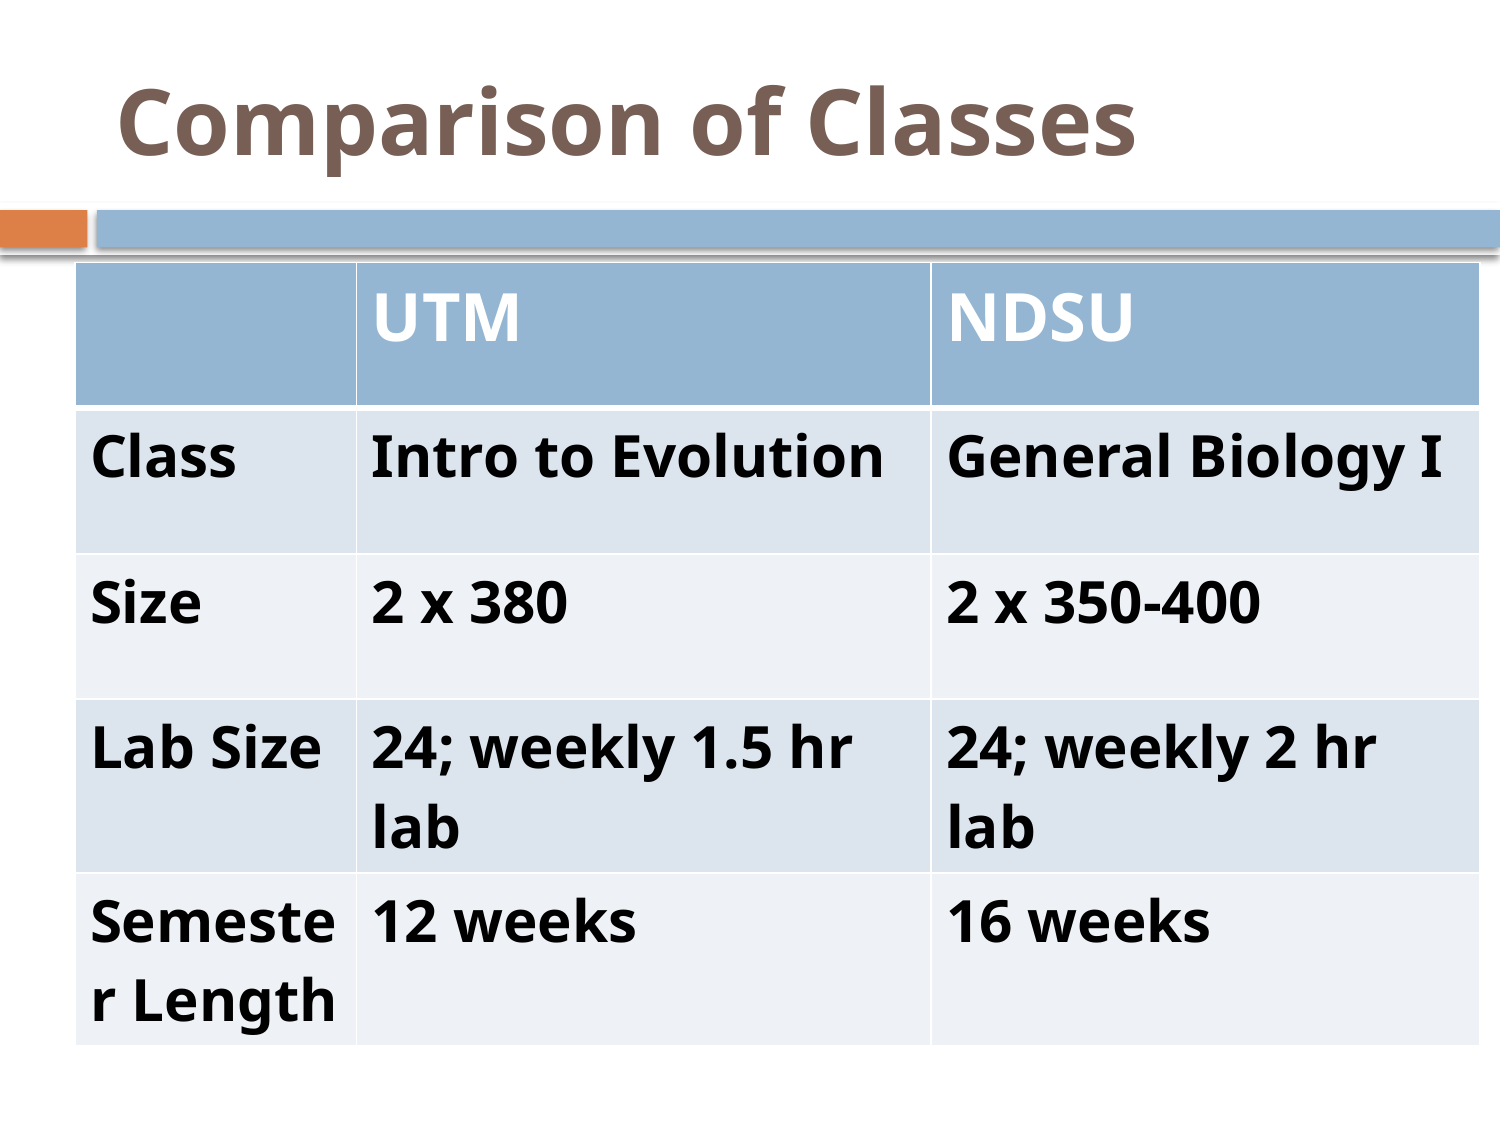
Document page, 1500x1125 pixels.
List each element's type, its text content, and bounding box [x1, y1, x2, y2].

table_cell Intro to Evolution [357, 411, 930, 553]
table_cell Size [76, 555, 356, 698]
table_cell General Biology I [932, 411, 1479, 553]
table_cell Class [76, 411, 356, 553]
table_cell Lab Size [76, 700, 356, 872]
table_cell 16 weeks [932, 874, 1479, 1045]
table_cell 2 x 350-400 [932, 555, 1479, 698]
table_cell Semester Length [76, 874, 356, 1045]
table_header [76, 263, 356, 405]
table_cell 24; weekly 1.5 hr lab [357, 700, 930, 872]
table_header NDSU [932, 263, 1479, 405]
table_header UTM [357, 263, 930, 405]
title Comparison of Classes [100, 37, 1438, 200]
table_cell 24; weekly 2 hr lab [932, 700, 1479, 872]
table_cell 2 x 380 [357, 555, 930, 698]
table_cell 12 weeks [357, 874, 930, 1045]
